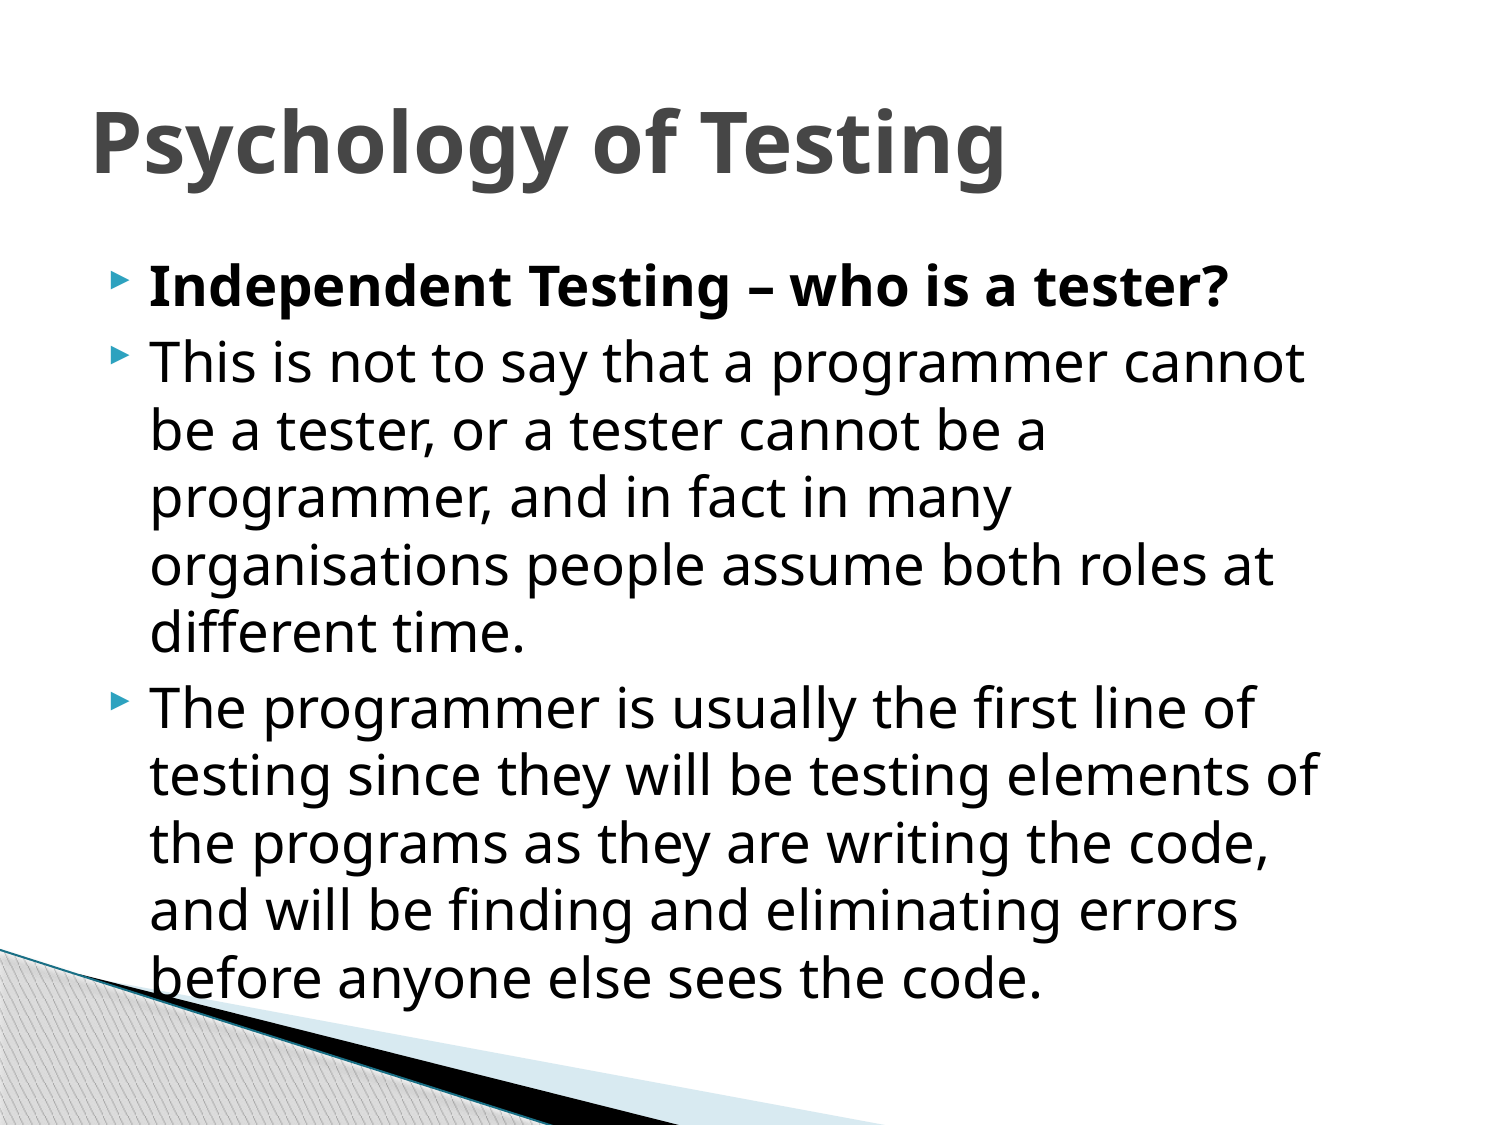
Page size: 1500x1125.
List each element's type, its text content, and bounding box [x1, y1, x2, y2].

list Independent Testing – who is a tester? This is not to say that a programmer cannot be a tester, or a tester cannot be a programmer, and in fact in many organisations people assume both roles at different time. The programmer is usually the first line of testing since they will be testing elements of the programs as they are writing the code, and will be finding and eliminating errors before anyone else sees the code. [75, 243, 1388, 1047]
title Psychology of Testing [75, 45, 1425, 233]
